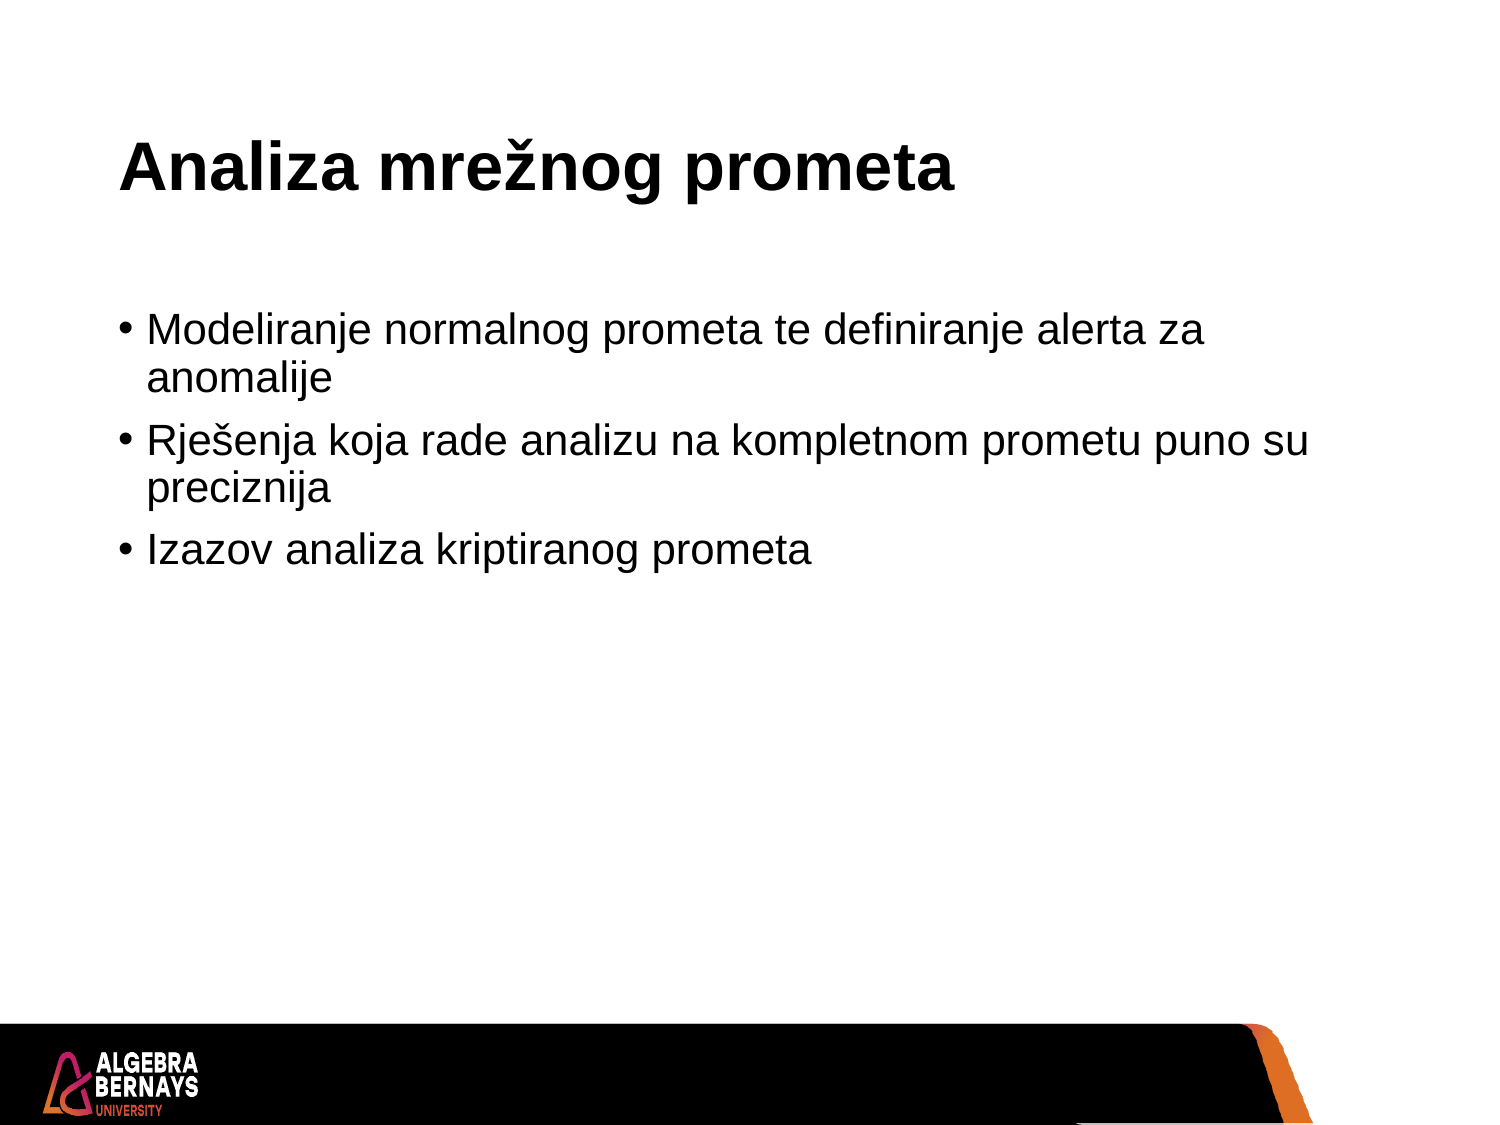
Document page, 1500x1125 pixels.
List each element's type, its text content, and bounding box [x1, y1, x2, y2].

title Analiza mrežnog prometa [103, 59, 1397, 278]
picture [0, 1023, 1468, 1125]
list Modeliranje normalnog prometa te definiranje alerta za anomalije Rješenja koja rade analizu na kompletnom prometu puno su preciznija Izazov analiza kriptiranog prometa [103, 299, 1397, 1014]
